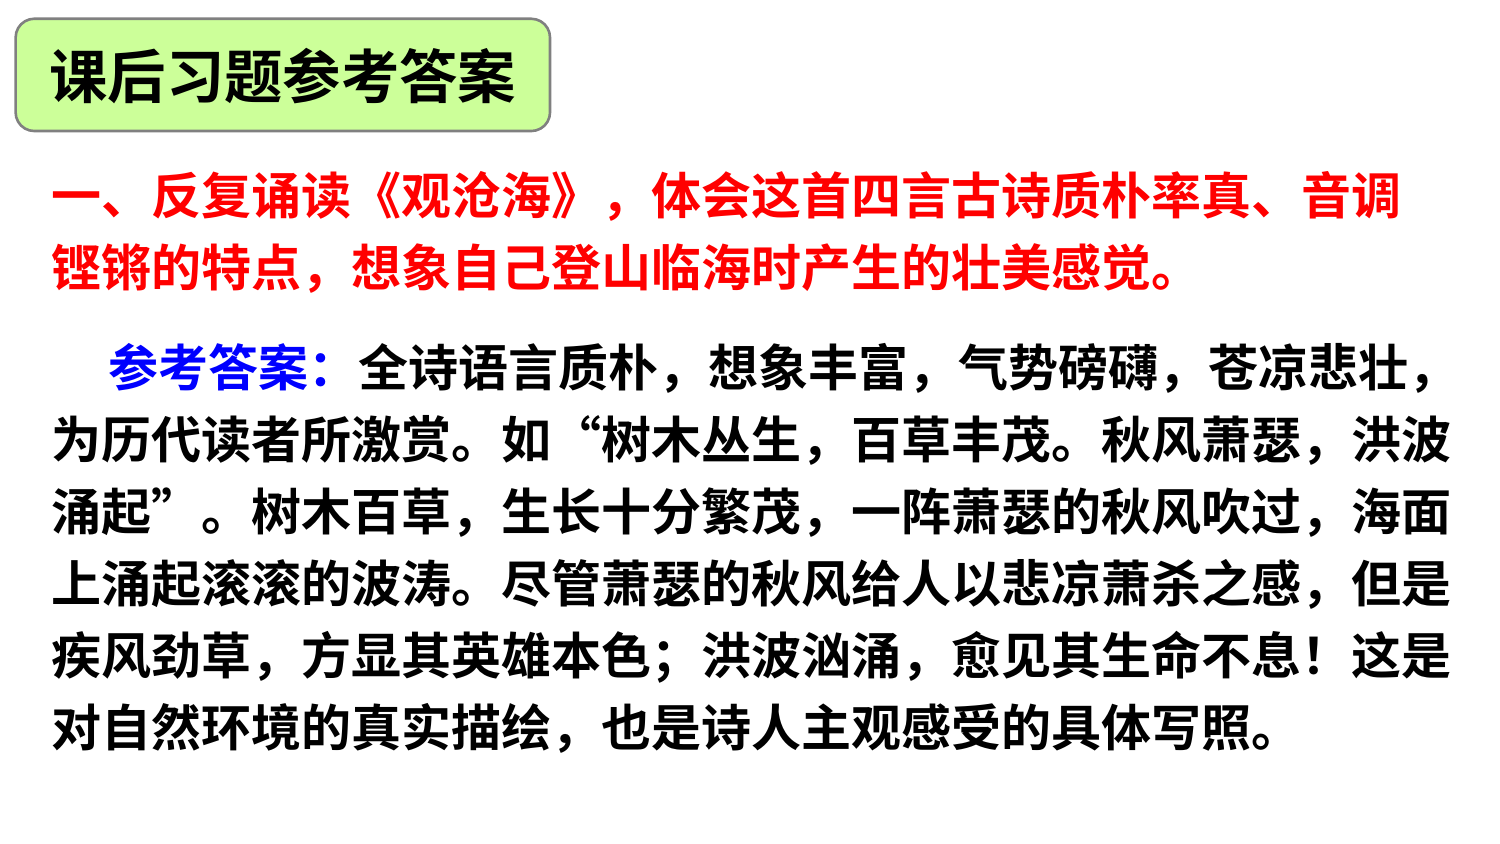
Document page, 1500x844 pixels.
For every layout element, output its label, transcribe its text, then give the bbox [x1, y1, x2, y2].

text_box 课后习题参考答案 [15, 18, 551, 132]
text_box 一、反复诵读《观沧海》，体会这首四言古诗质朴率真、音调铿锵的特点，想象自己登山临海时产生的壮美感觉。 [36, 145, 1442, 304]
text_box 参考答案：全诗语言质朴，想象丰富，气势磅礴，苍凉悲壮，为历代读者所激赏。如“树木丛生，百草丰茂。秋风萧瑟，洪波涌起”。树木百草，生长十分繁茂，一阵萧瑟的秋风吹过，海面上涌起滚滚的波涛。尽管萧瑟的秋风给人以悲凉萧杀之感，但是疾风劲草，方显其英雄本色；洪波汹涌，愈见其生命不息！这是对自然环境的真实描绘，也是诗人主观感受的具体写照。 [36, 316, 1476, 764]
